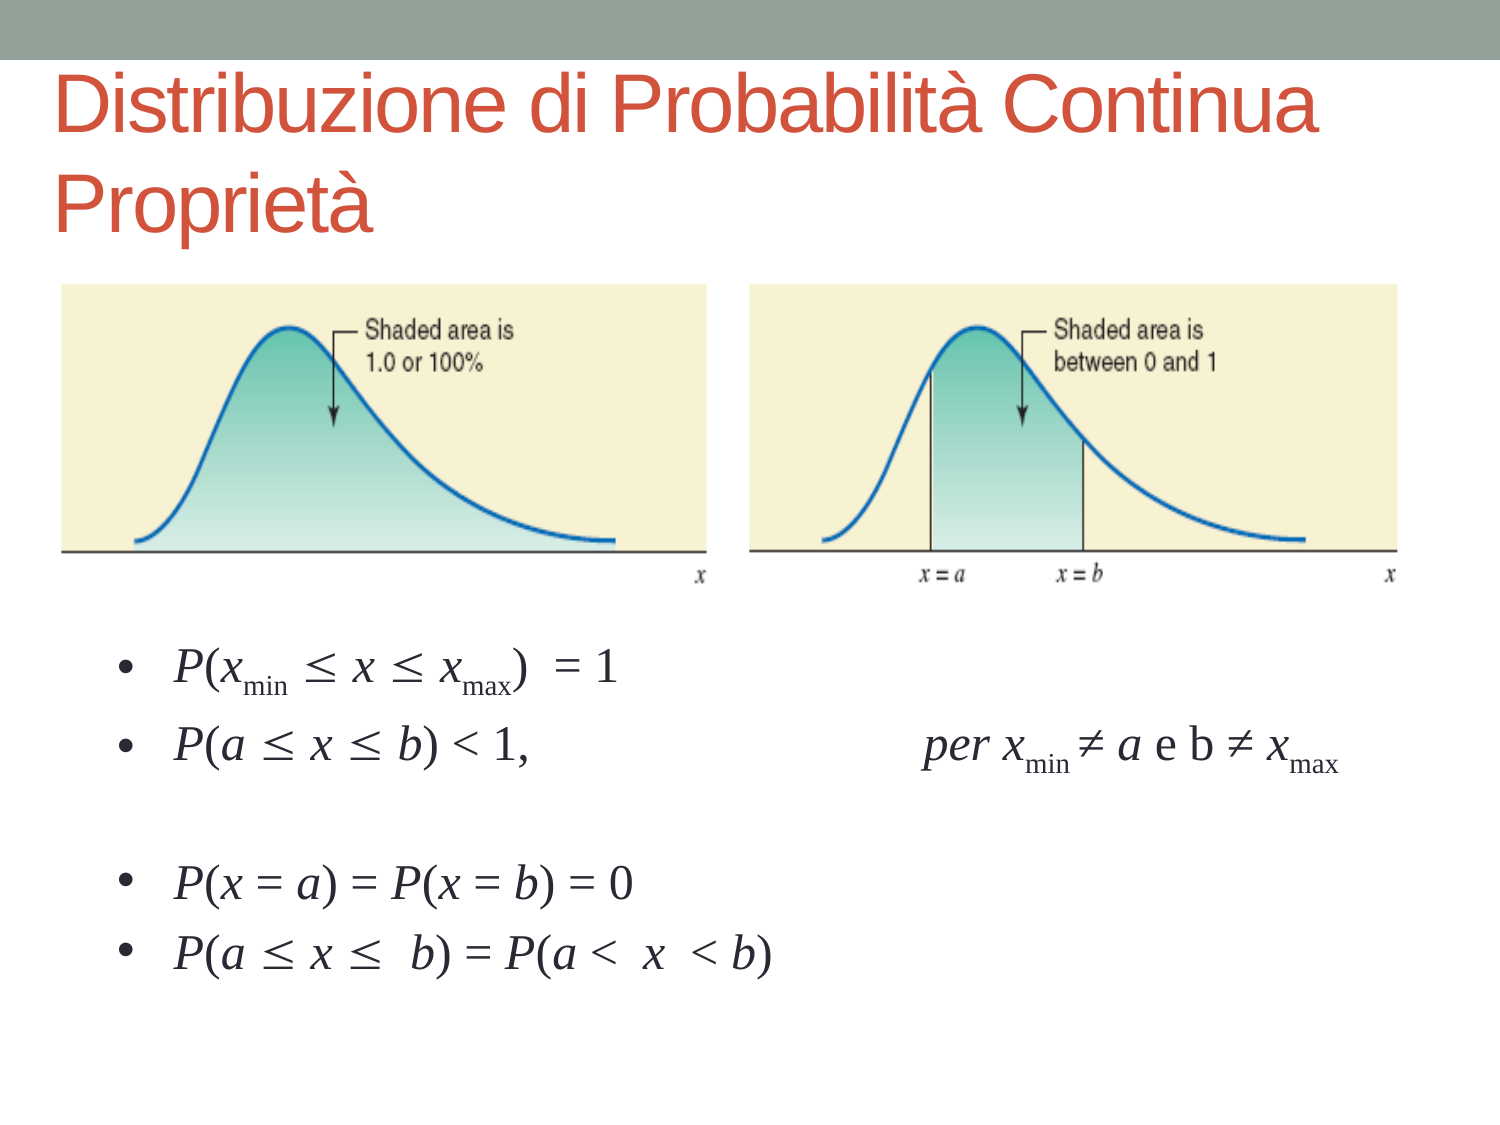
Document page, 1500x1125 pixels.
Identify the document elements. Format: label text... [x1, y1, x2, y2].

title Distribuzione di Probabilità Continua Proprietà [37, 49, 1467, 249]
picture [60, 278, 711, 588]
picture [749, 278, 1400, 589]
text_box P(xmin  x  xmax) = 1 P(a  x  b) < 1, per xmin ≠ a e b ≠ xmax P(x = a) = P(x = b) = 0 P(a  x  b) = P(a < x < b) [102, 625, 1357, 987]
